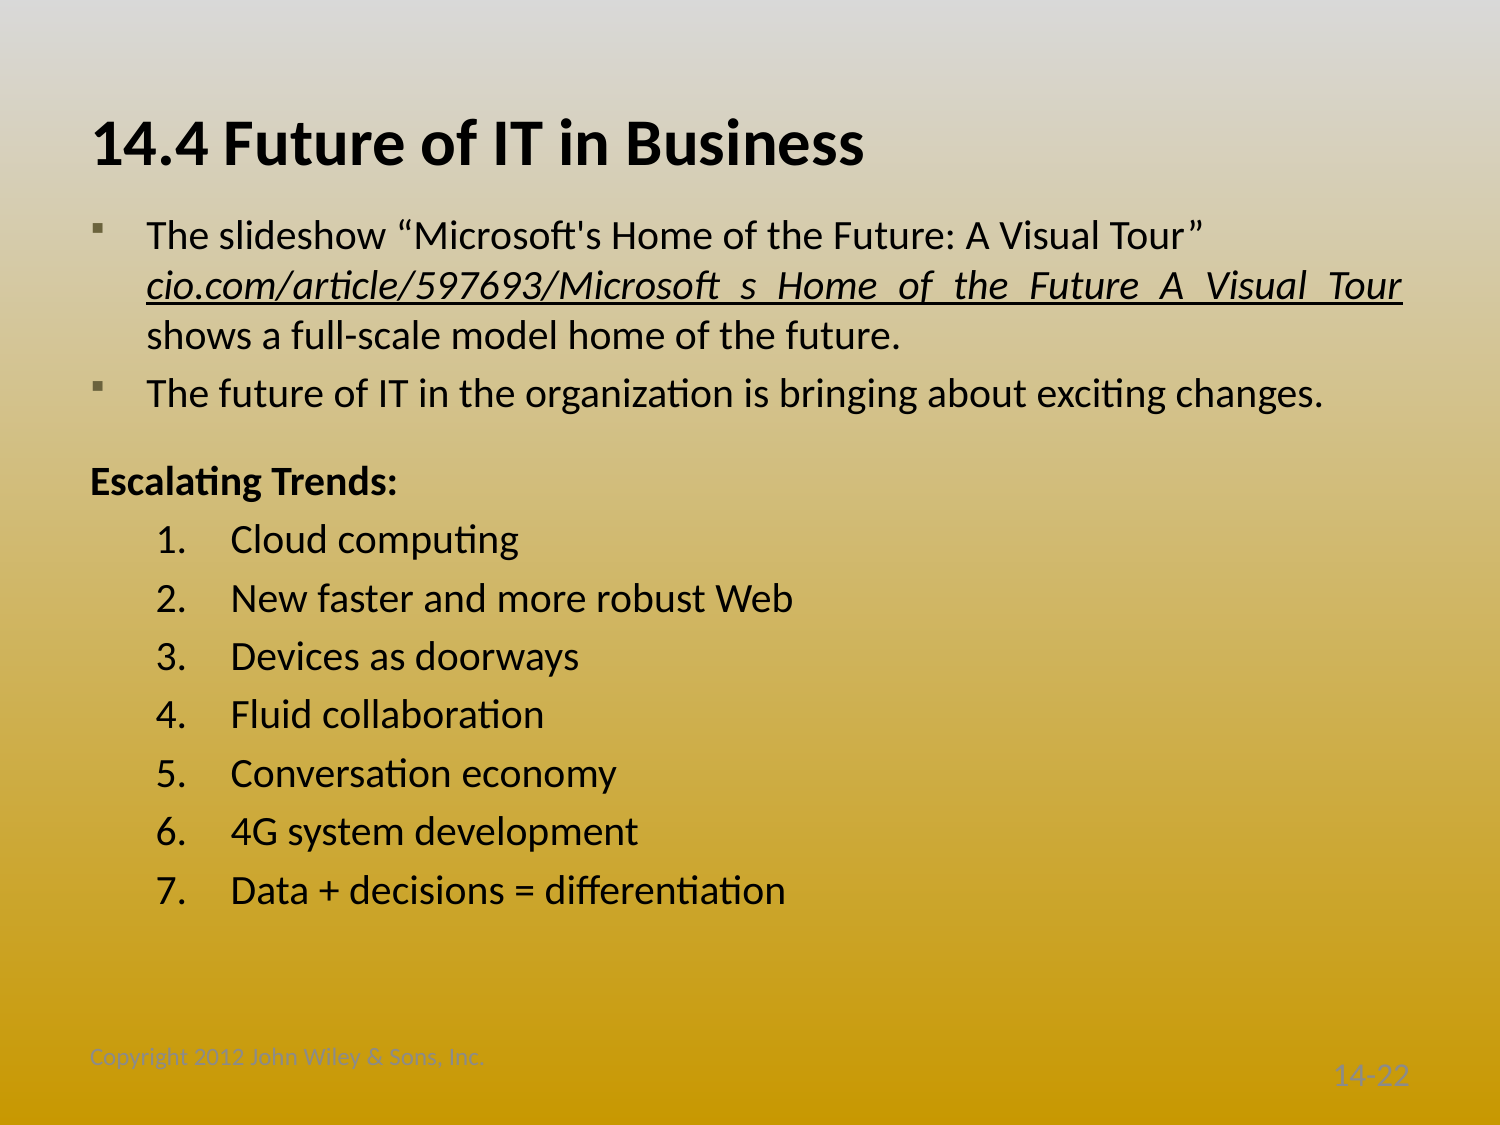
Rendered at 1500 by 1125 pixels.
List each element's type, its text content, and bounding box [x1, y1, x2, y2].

footer Copyright 2012 John Wiley & Sons, Inc. [75, 1025, 550, 1085]
title 14.4 Future of IT in Business [75, 45, 1425, 200]
slide_number 14-22 [1074, 1042, 1425, 1103]
list The slideshow “Microsoft's Home of the Future: A Visual Tour” cio.com/article/597693/Microsoft_s_Home_of_the_Future_A_Visual_Tour shows a full-scale model home of the future. The future of IT in the organization is bringing about exciting changes. Escalating Trends: Cloud computing New faster and more robust Web Devices as doorways Fluid collaboration Conversation economy 4G system development Data + decisions = differentiation [75, 200, 1425, 1005]
